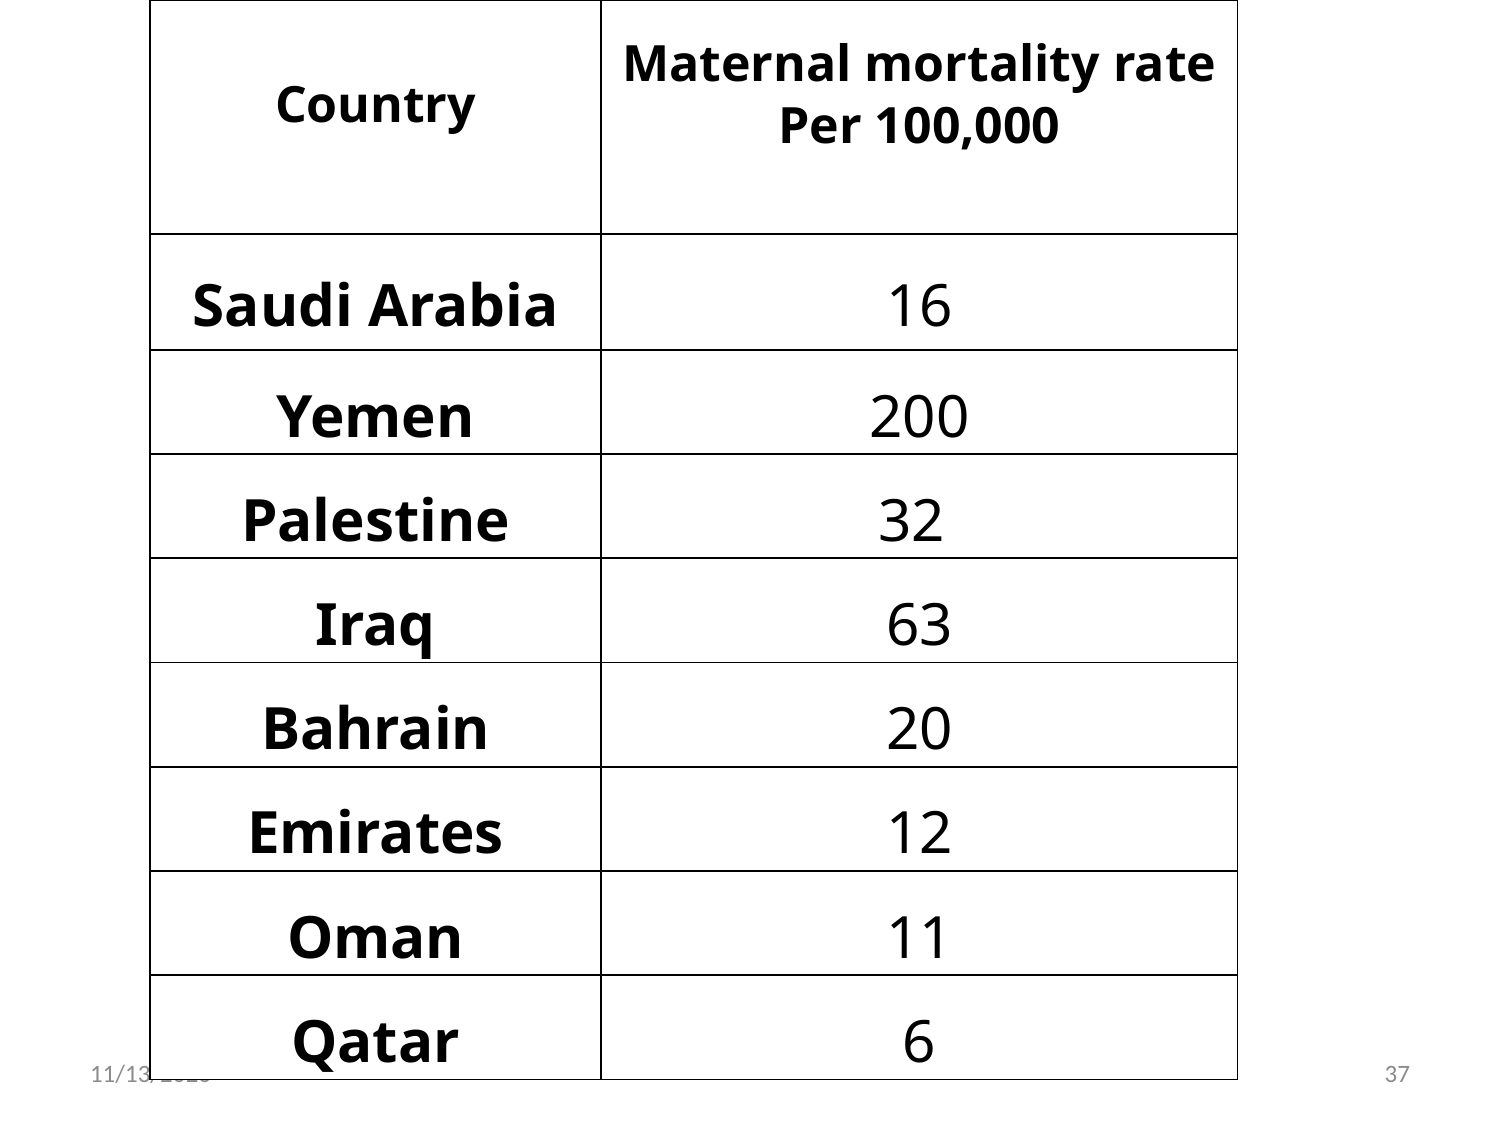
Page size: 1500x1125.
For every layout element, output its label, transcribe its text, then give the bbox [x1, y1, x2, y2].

slide_number 37 [1074, 1042, 1425, 1103]
table_cell 63 [602, 559, 1237, 662]
table_cell 20 [602, 663, 1237, 766]
table_cell Emirates [151, 768, 600, 870]
table_header Country [151, 1, 600, 233]
table_cell 32 [602, 455, 1237, 557]
table_header Maternal mortality rate Per 100,000 [602, 1, 1237, 233]
table_cell Qatar [151, 976, 600, 1079]
table_cell Yemen [151, 351, 600, 453]
table_cell Saudi Arabia [151, 235, 600, 349]
table_cell 12 [602, 768, 1237, 870]
table_cell Iraq [151, 559, 600, 662]
table_cell Palestine [151, 455, 600, 557]
table_cell Oman [151, 872, 600, 974]
table_cell 11 [602, 872, 1237, 974]
table_cell 6 [602, 976, 1237, 1079]
table_cell 200 [602, 351, 1237, 453]
table_cell Bahrain [151, 663, 600, 766]
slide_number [75, 1042, 425, 1103]
table_cell 16 [602, 235, 1237, 349]
